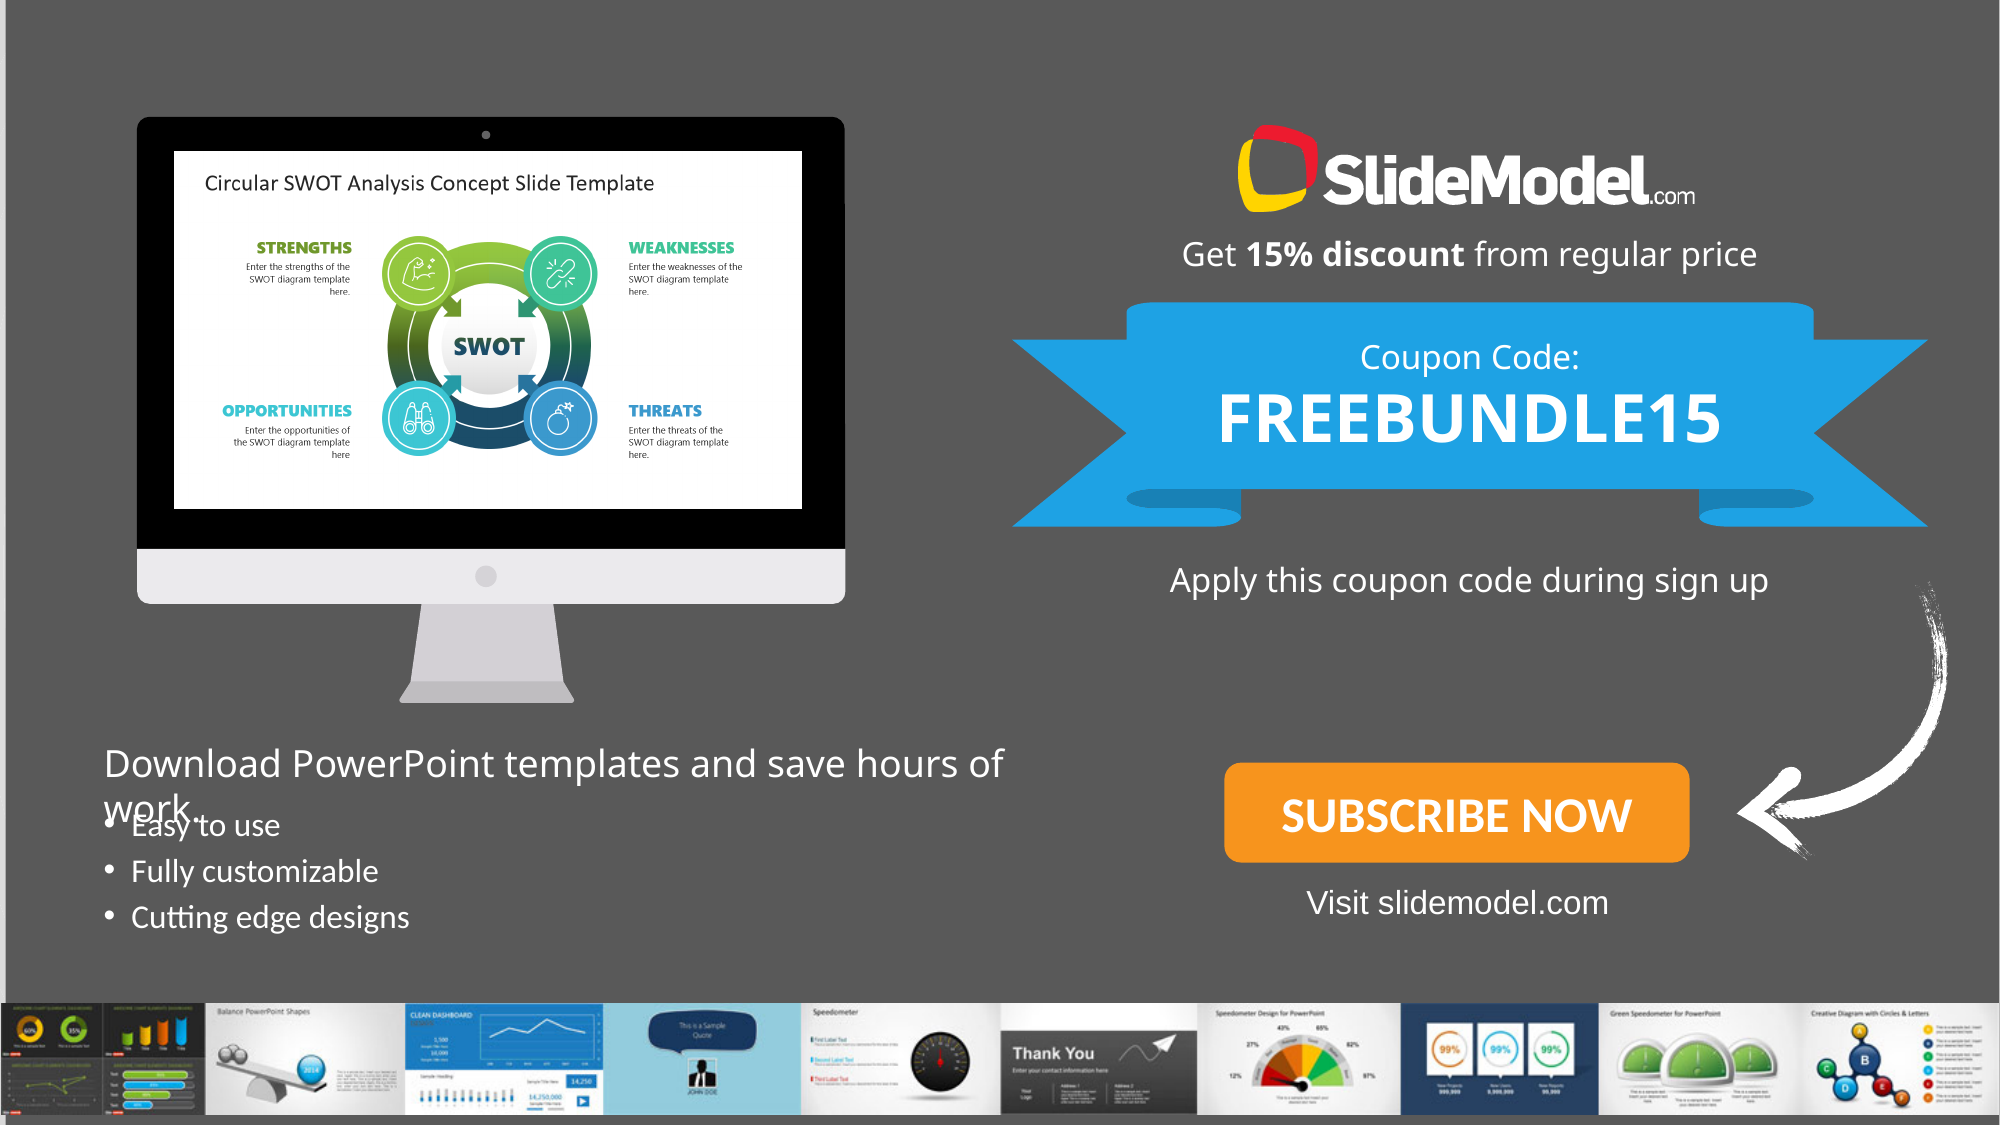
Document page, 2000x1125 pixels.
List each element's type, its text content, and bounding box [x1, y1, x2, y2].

text_box Visit slidemodel.com [1247, 874, 1669, 928]
picture [173, 151, 802, 509]
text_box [136, 116, 846, 704]
text_box Coupon Code: FREEBUNDLE15 [1173, 328, 1768, 464]
text_box [1929, 587, 1937, 601]
text_box SUBSCRIBE NOW [1222, 760, 1692, 865]
text_box [4, 0, 2000, 1002]
text_box Easy to use Fully customizable Cutting edge designs [88, 838, 863, 943]
picture [0, 1003, 1999, 1115]
text_box Apply this coupon code during sign up [1129, 551, 1811, 607]
text_box [1736, 594, 1949, 861]
text_box Get 15% discount from regular price [1058, 225, 1882, 280]
picture [1237, 125, 1696, 213]
text_box [1010, 300, 1931, 529]
text_box Download PowerPoint templates and save hours of work. [88, 732, 1059, 838]
